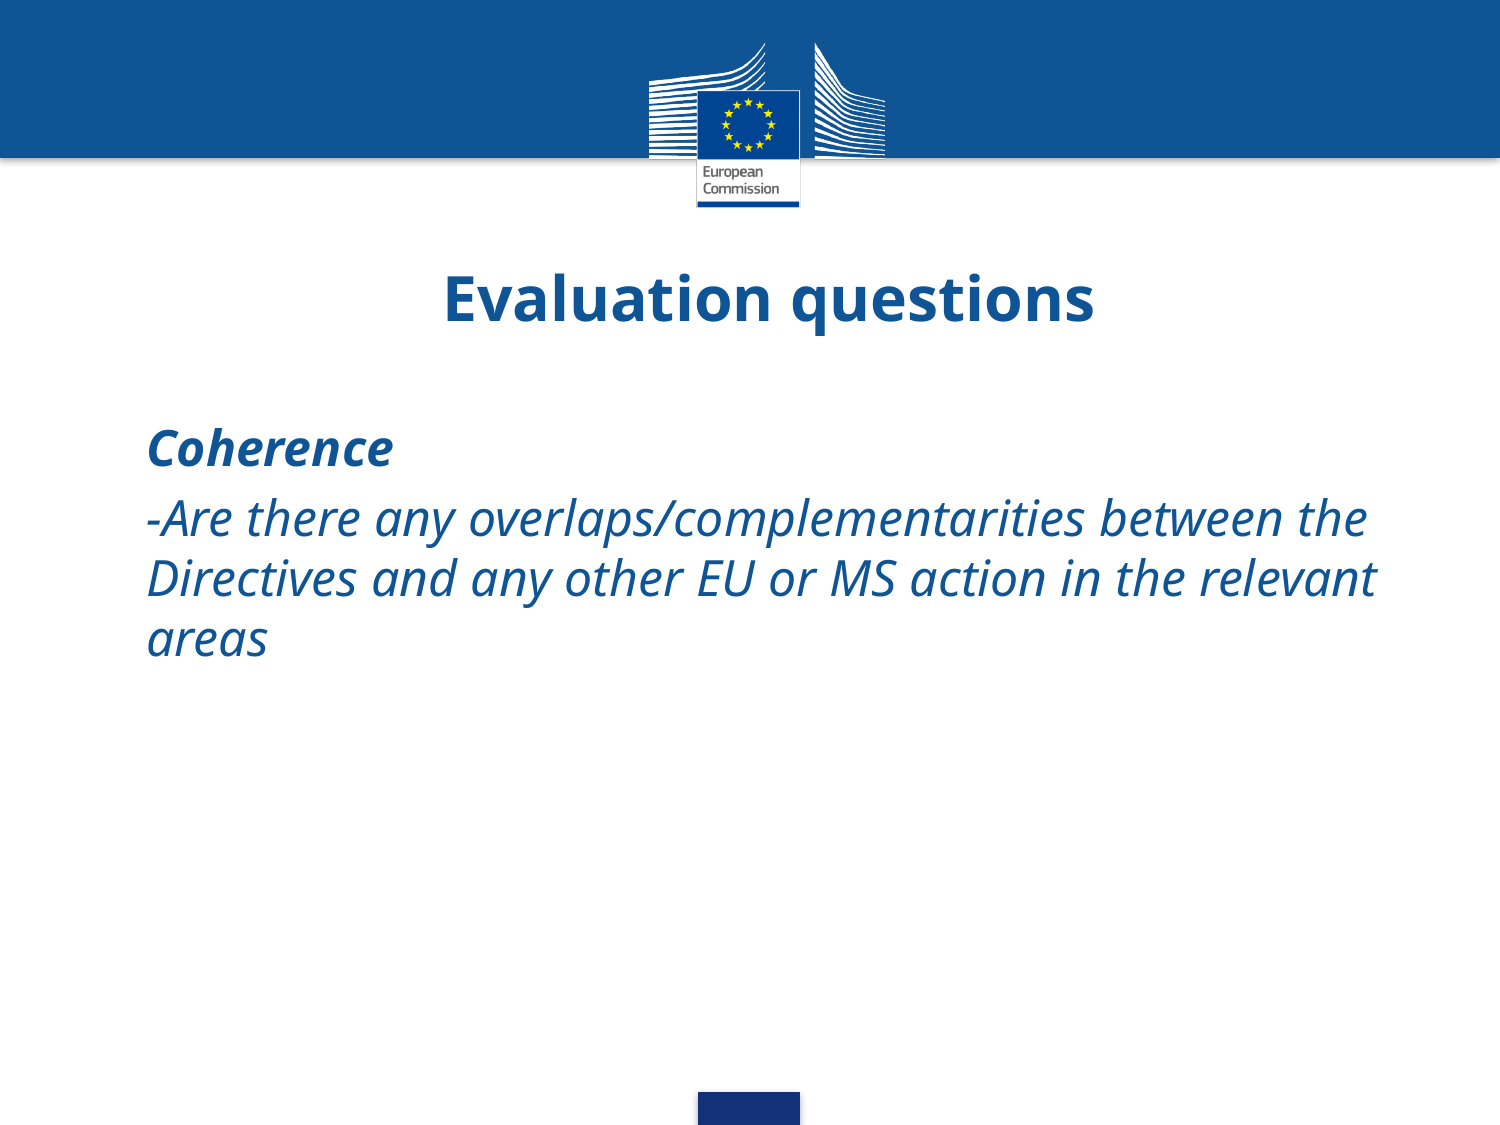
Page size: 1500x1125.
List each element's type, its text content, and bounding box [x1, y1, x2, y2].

list Coherence -Are there any overlaps/complementarities between the Directives and any other EU or MS action in the relevant areas [75, 408, 1425, 988]
picture [649, 42, 885, 208]
title Evaluation questions [64, 219, 1415, 374]
